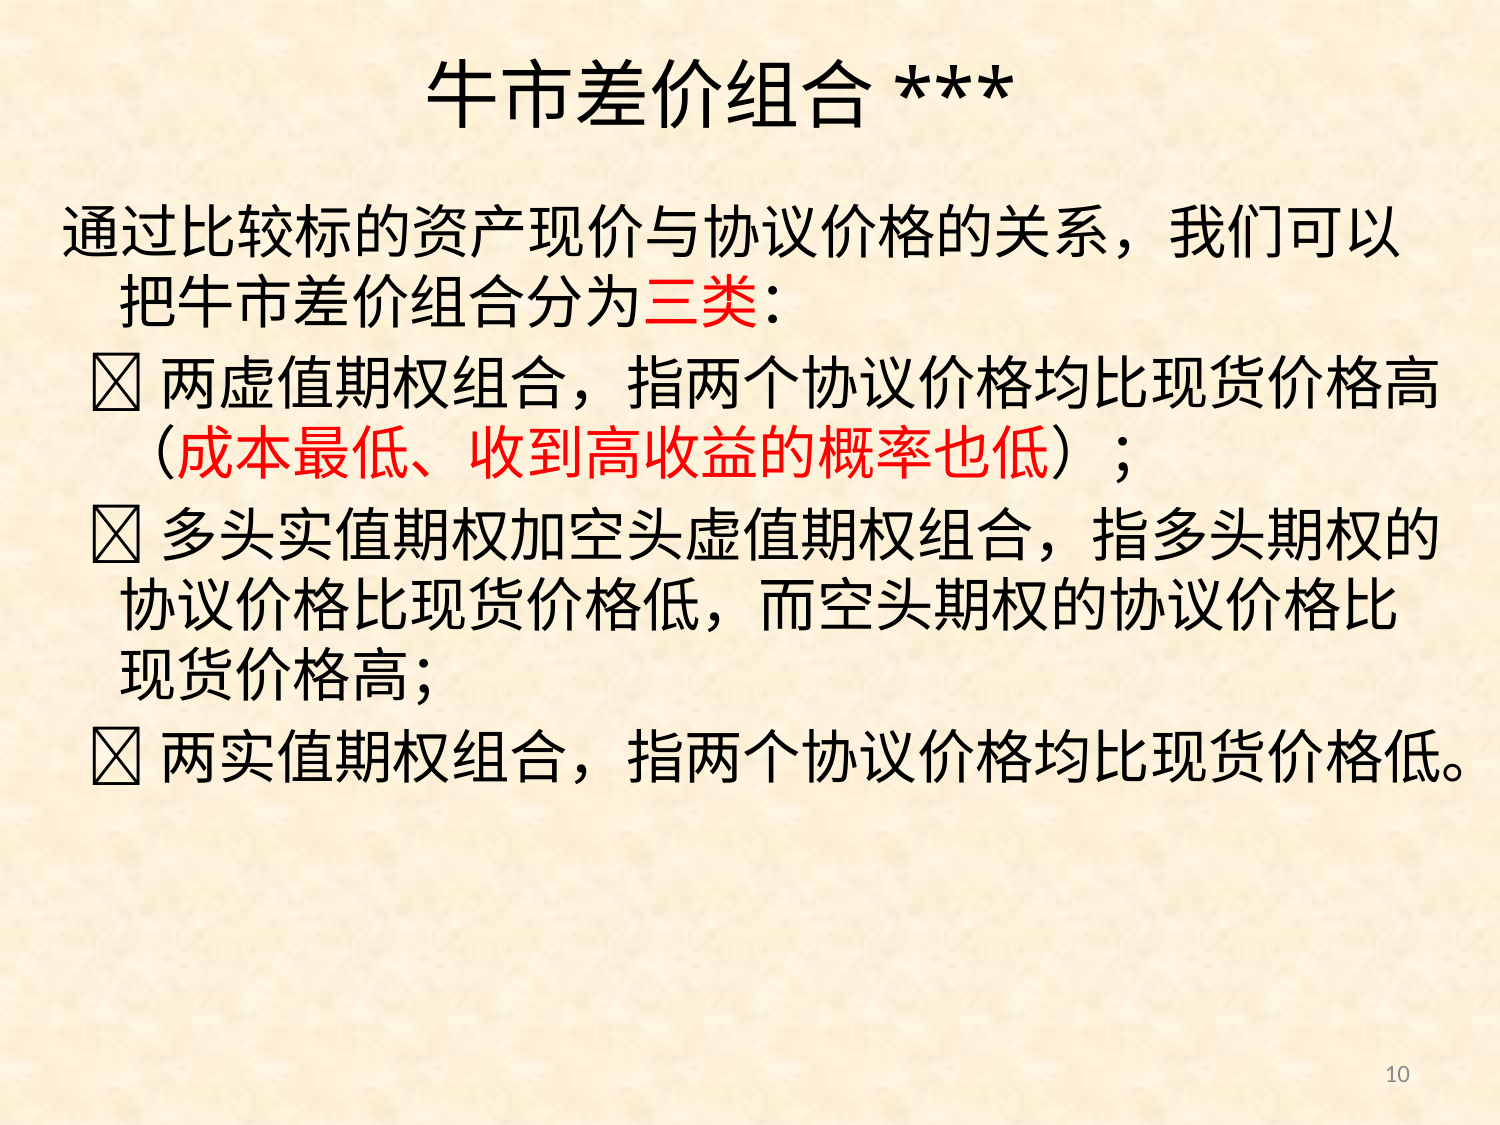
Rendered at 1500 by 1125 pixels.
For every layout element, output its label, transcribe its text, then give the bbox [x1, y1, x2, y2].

picture [0, 0, 1500, 1125]
title 牛市差价组合*** [199, 20, 1243, 165]
slide_number 10 [1074, 1042, 1425, 1103]
list 通过比较标的资产现价与协议价格的关系，我们可以把牛市差价组合分为三类： 两虚值期权组合，指两个协议价格均比现货价格高（成本最低、收到高收益的概率也低）； 多头实值期权加空头虚值期权组合，指多头期权的协议价格比现货价格低，而空头期权的协议价格比现货价格高； 两实值期权组合，指两个协议价格均比现货价格低。 [46, 187, 1465, 821]
